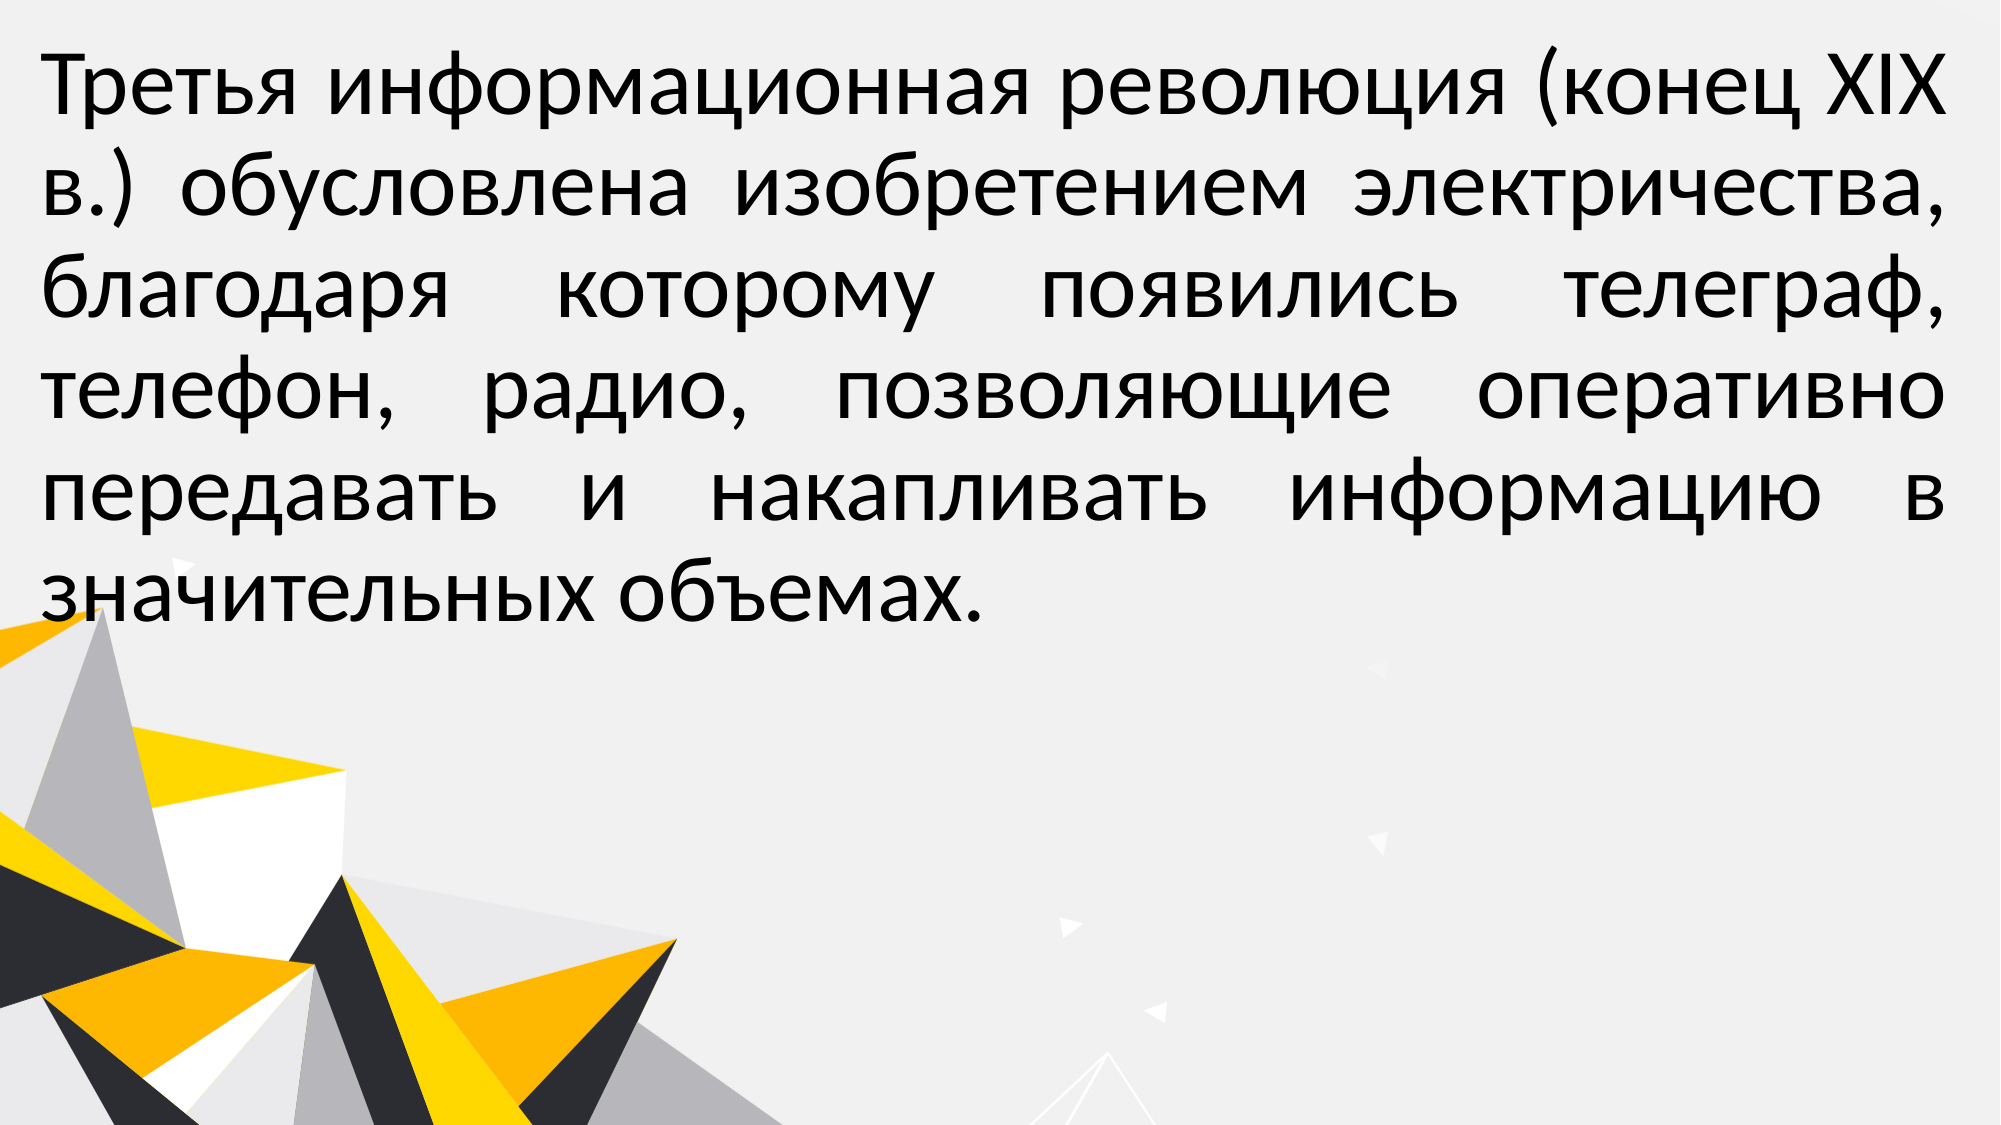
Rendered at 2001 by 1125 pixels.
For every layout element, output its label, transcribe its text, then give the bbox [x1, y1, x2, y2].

picture [0, 0, 2000, 1125]
list Третья информационная революция (конец XIX в.) обусловлена изобретением электричества, благодаря которому появились телеграф, телефон, радио, позволяющие оперативно передавать и накапливать информацию в значительных объемах. [25, 25, 1965, 740]
